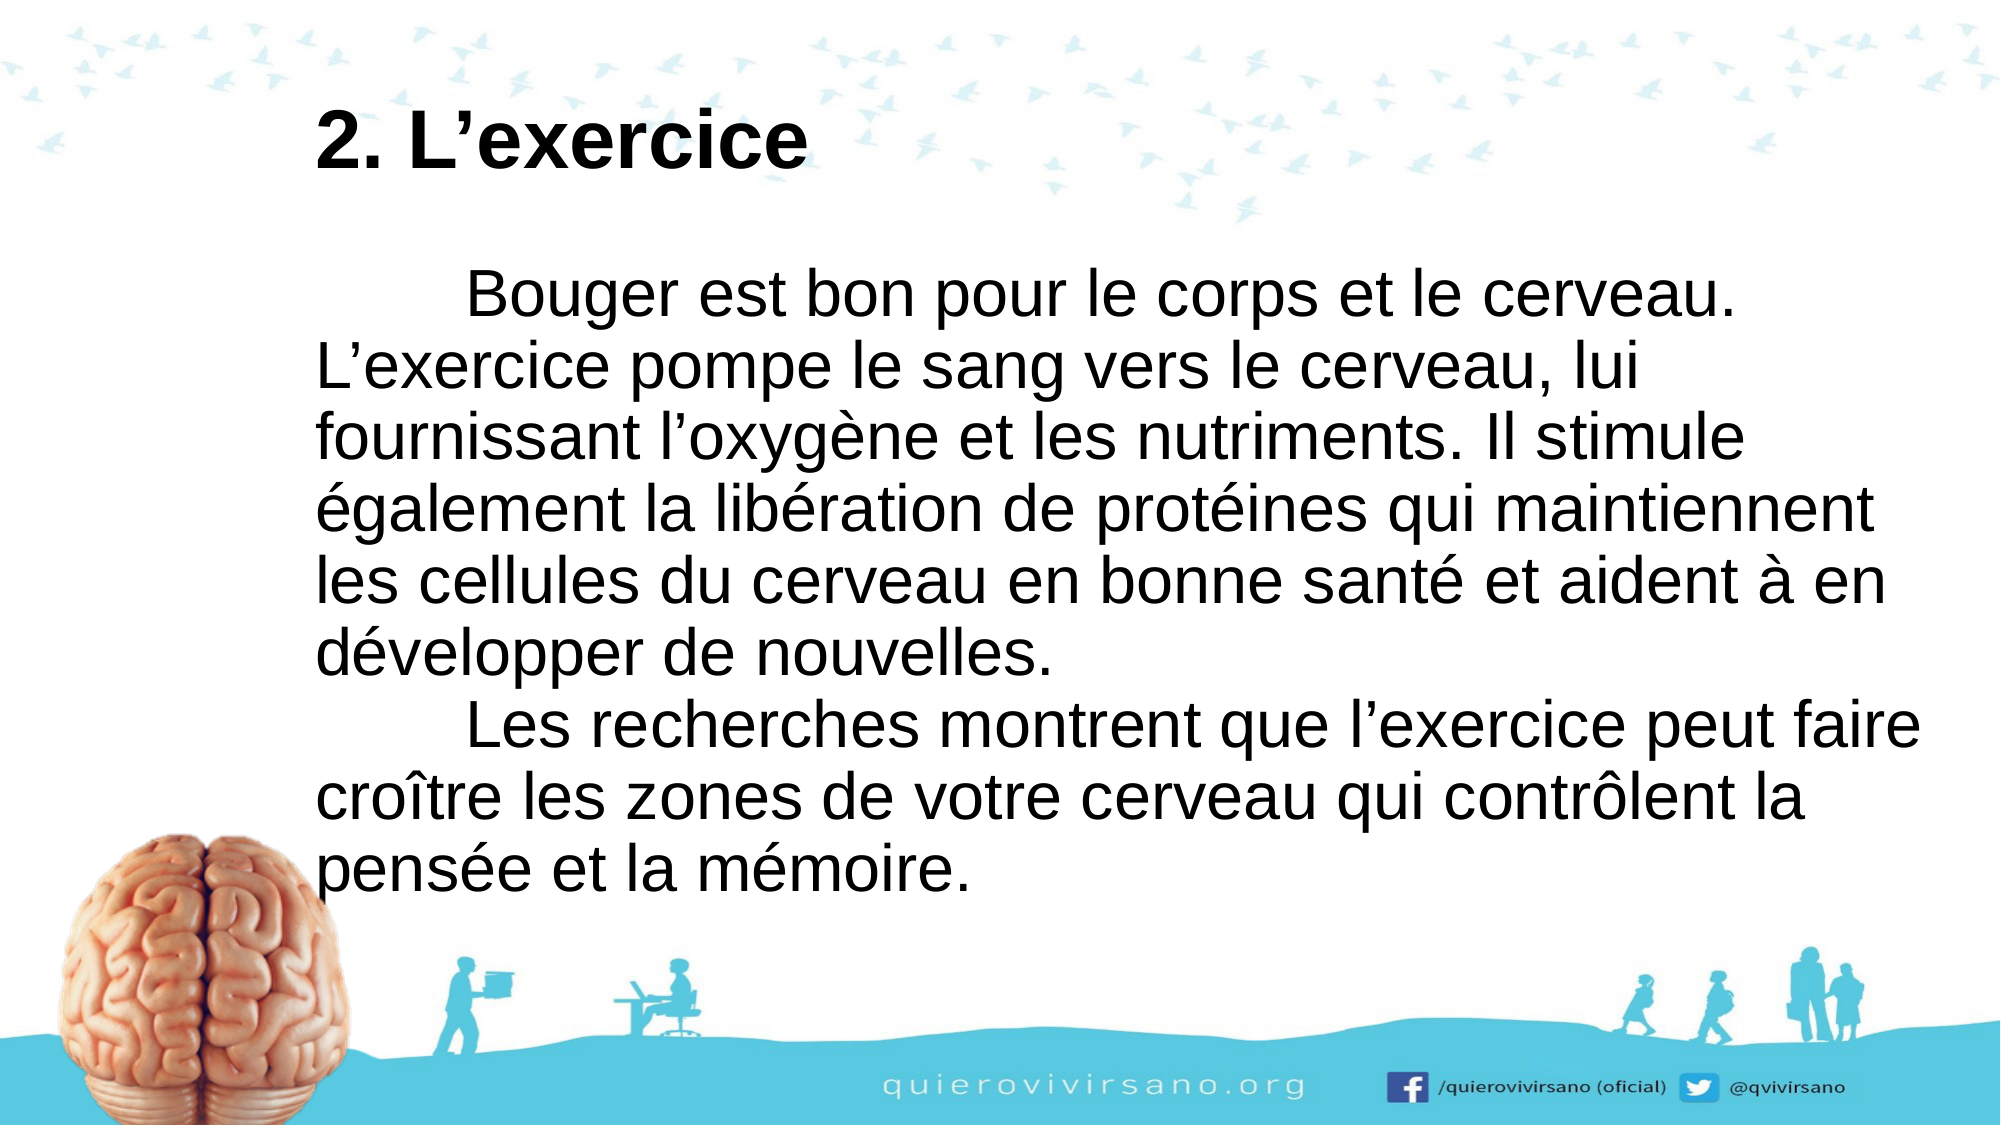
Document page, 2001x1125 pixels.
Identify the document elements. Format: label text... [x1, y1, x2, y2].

picture [0, 0, 2001, 1125]
title 2. L’exercice Bouger est bon pour le corps et le cerveau. L’exercice pompe le sang vers le cerveau, lui fournissant l’oxygène et les nutriments. Il stimule également la libération de protéines qui maintiennent les cellules du cerveau en bonne santé et aident à en développer de nouvelles. Les recherches montrent que l’exercice peut faire croître les zones de votre cerveau qui contrôlent la pensée et la mémoire. [300, 254, 1954, 914]
